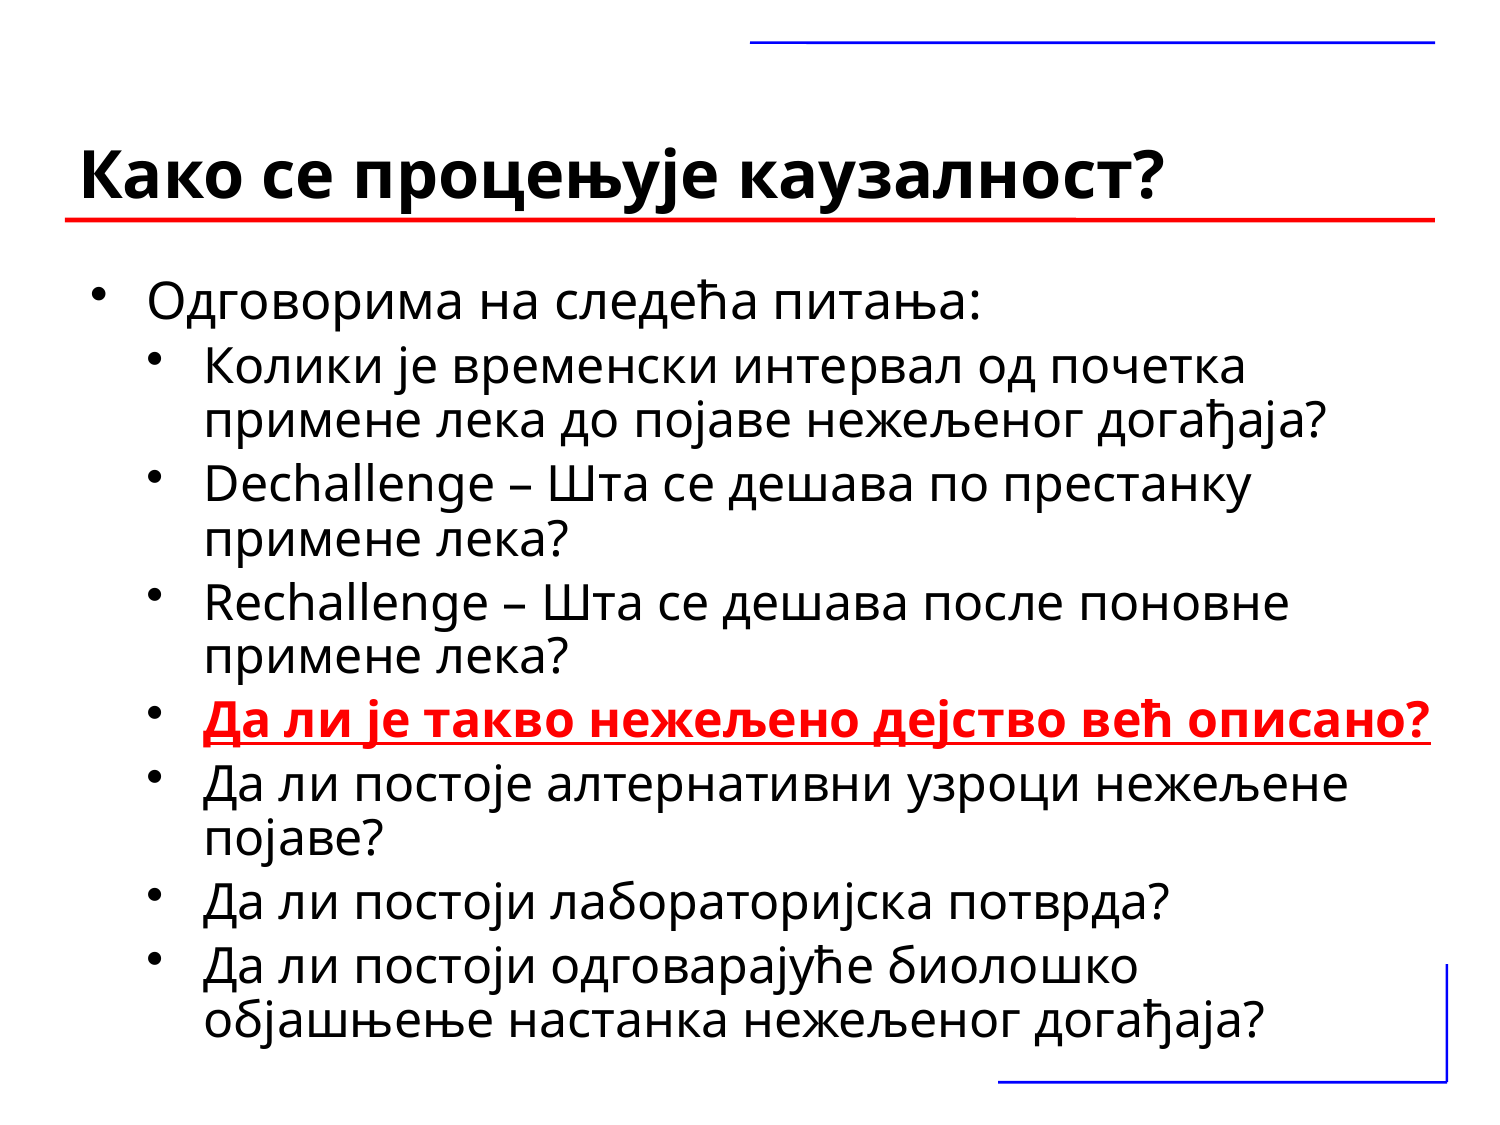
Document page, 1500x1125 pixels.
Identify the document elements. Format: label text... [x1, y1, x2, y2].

list Одговорима на следећа питања: Колики је временски интервал од почетка примене лека до појаве нежељеног догађаја? Dechallenge – Шта се дешава по престанку примене лека? Rechallenge – Шта се дешава после поновне примене лека? Да ли је такво нежељено дејство већ описано? Да ли постоје алтернативни узроци нежељене појаве? Да ли постоји лабораторијска потврда? Да ли постоји одговарајуће биолошко објашњење настанка нежељеног догађаја? [74, 266, 1448, 992]
title Како се процењује каузалност? [63, 6, 1412, 220]
